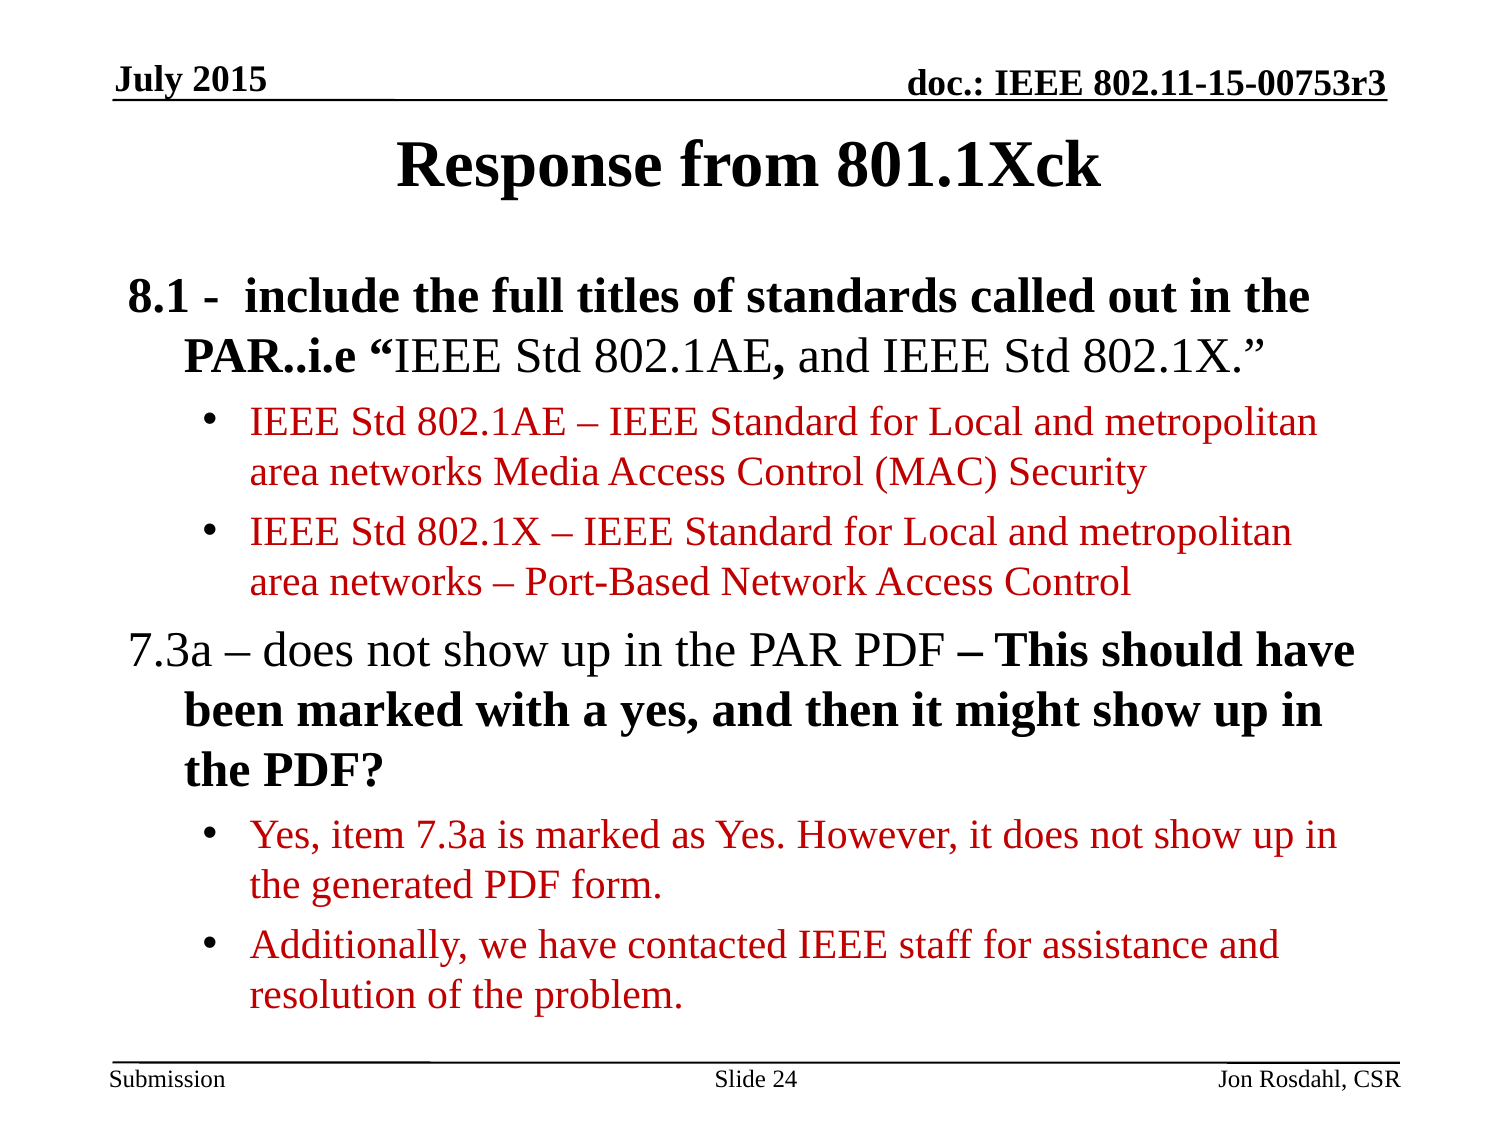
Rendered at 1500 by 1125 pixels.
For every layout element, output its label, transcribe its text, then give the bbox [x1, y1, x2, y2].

footer Jon Rosdahl, CSR [878, 1061, 1402, 1093]
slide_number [114, 54, 423, 100]
title Response from 801.1Xck [112, 112, 1388, 209]
list 8.1 - include the full titles of standards called out in the PAR..i.e “IEEE Std 802.1AE, and IEEE Std 802.1X.” IEEE Std 802.1AE – IEEE Standard for Local and metropolitan area networks Media Access Control (MAC) Security IEEE Std 802.1X – IEEE Standard for Local and metropolitan area networks – Port-Based Network Access Control 7.3a – does not show up in the PAR PDF – This should have been marked with a yes, and then it might show up in the PDF? Yes, item 7.3a is marked as Yes. However, it does not show up in the generated PDF form. Additionally, we have contacted IEEE staff for assistance and resolution of the problem. [112, 255, 1377, 1071]
slide_number Slide 24 [712, 1061, 800, 1123]
